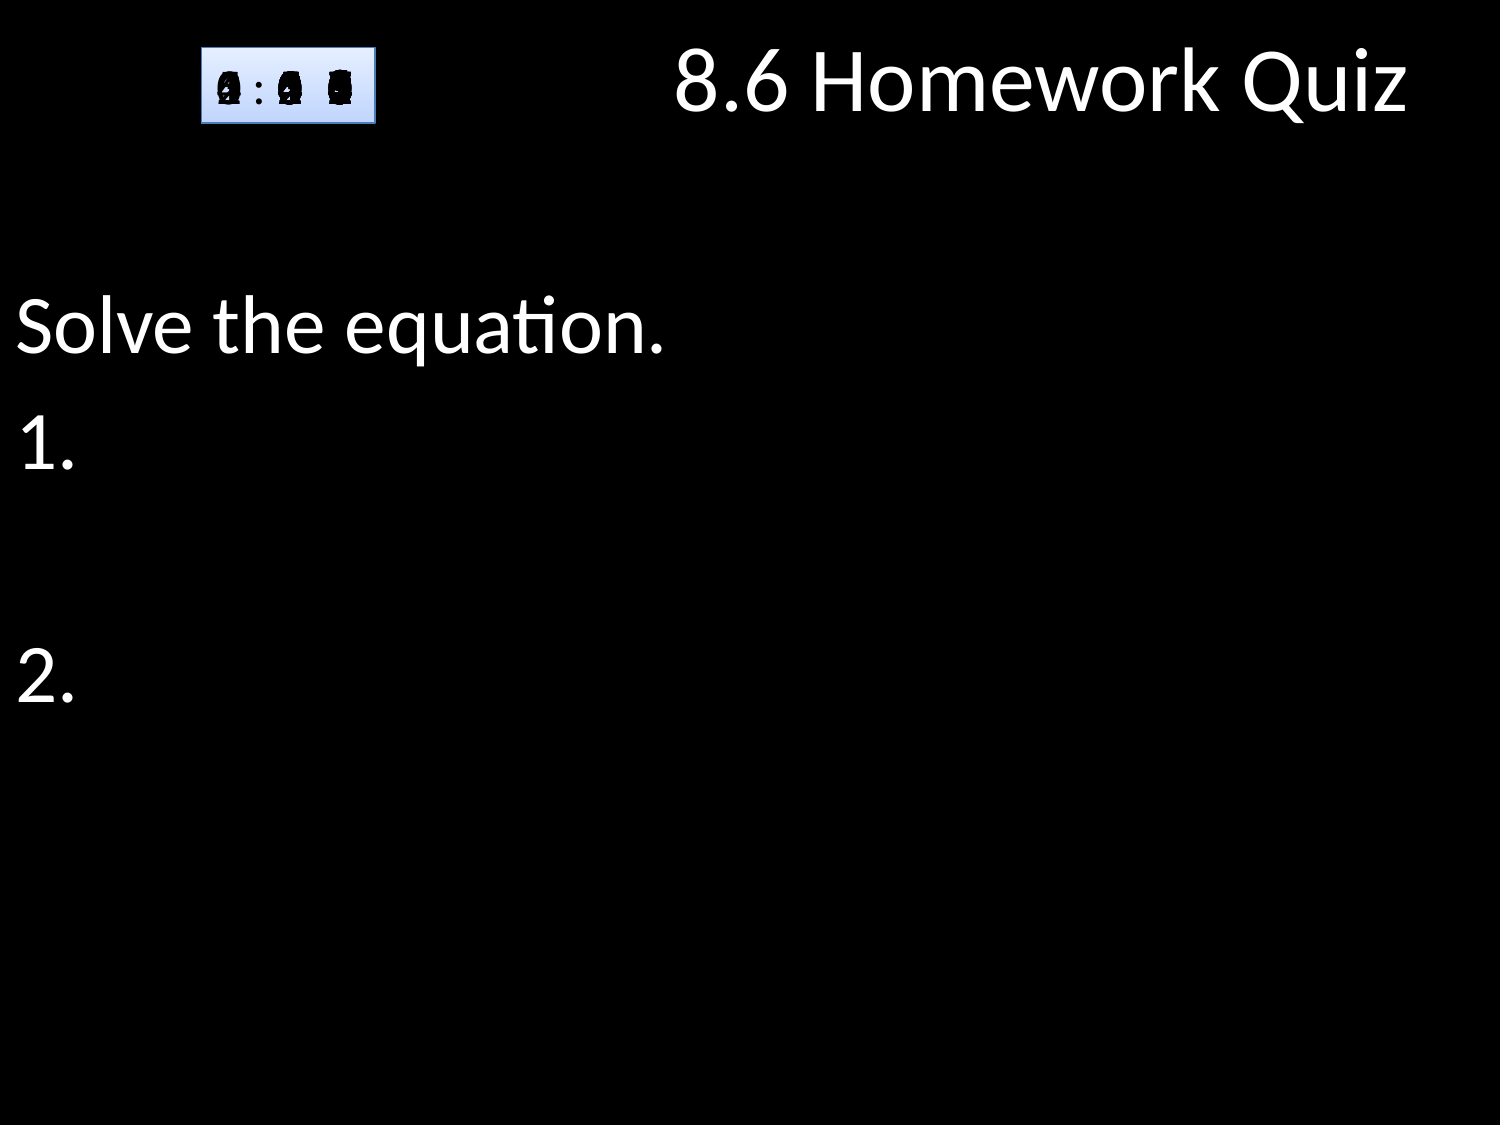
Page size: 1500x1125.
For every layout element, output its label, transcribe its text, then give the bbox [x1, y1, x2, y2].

title 8.6 Homework Quiz [75, 0, 1425, 150]
text_box 0 [262, 47, 312, 123]
text_box 9 [312, 47, 363, 123]
text_box [201, 47, 376, 124]
text_box 0 [201, 47, 252, 123]
text_box : [252, 47, 262, 123]
